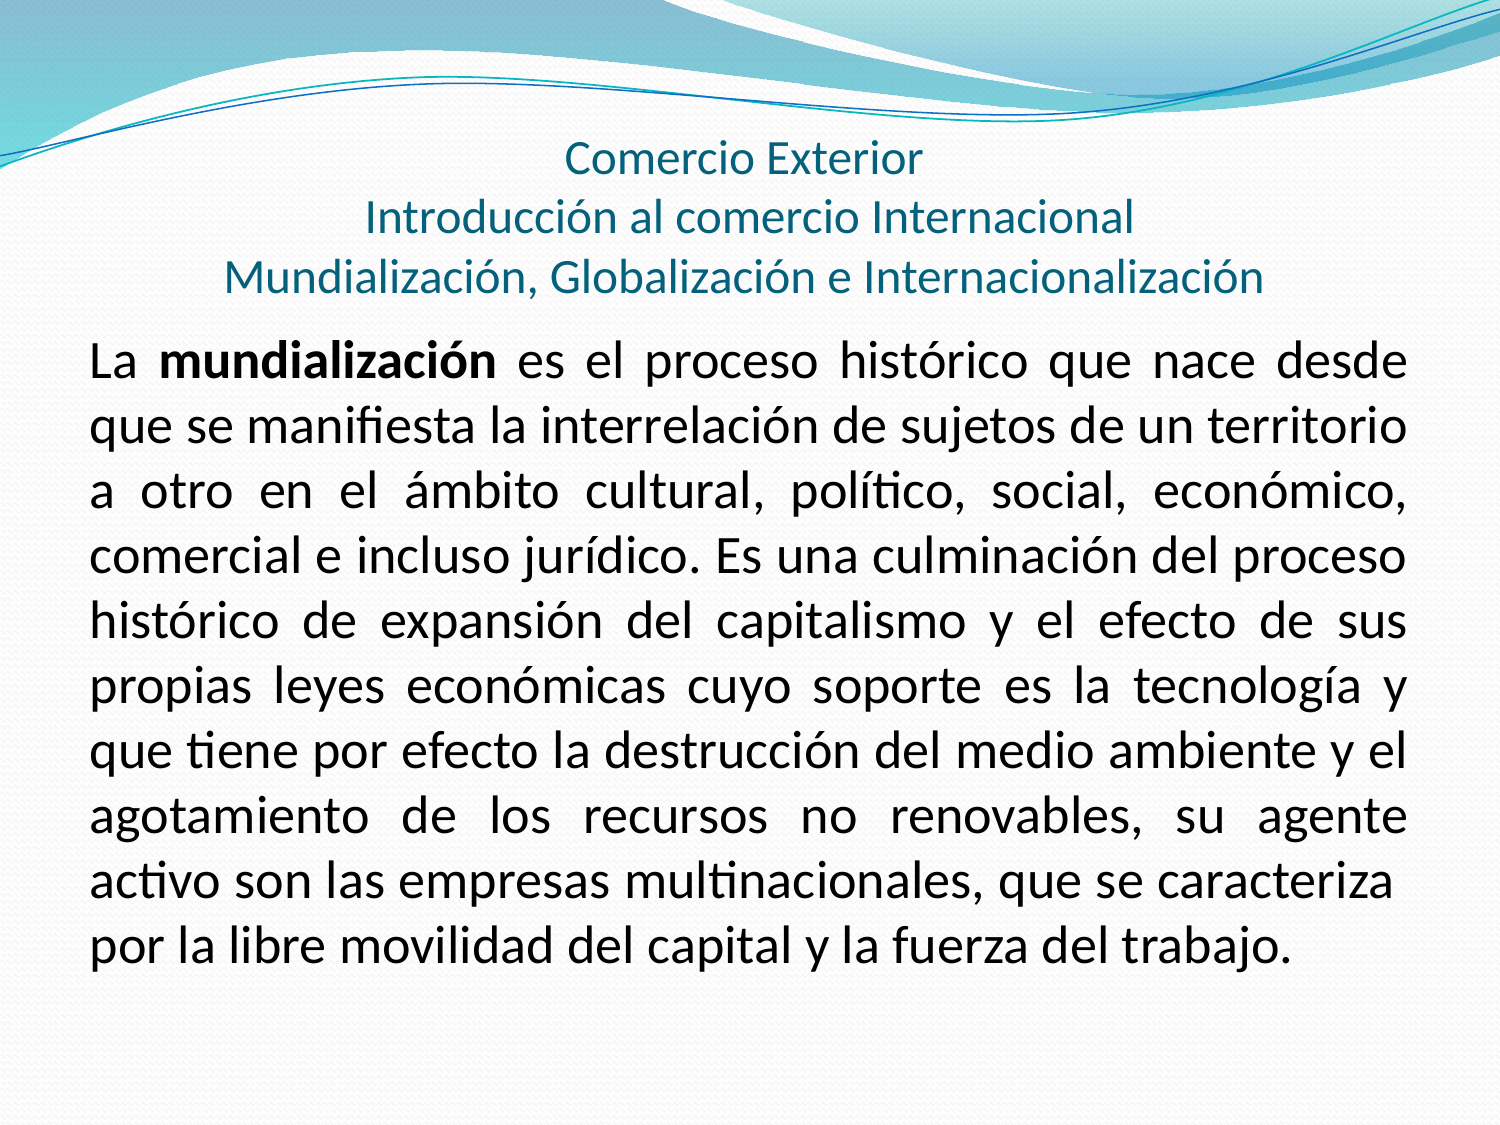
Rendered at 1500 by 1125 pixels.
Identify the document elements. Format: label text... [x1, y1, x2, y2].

title Comercio Exterior Introducción al comercio Internacional Mundialización, Globalización e Internacionalización [75, 115, 1425, 303]
list La mundialización es el proceso histórico que nace desde que se manifiesta la interrelación de sujetos de un territorio a otro en el ámbito cultural, político, social, económico, comercial e incluso jurídico. Es una culminación del proceso histórico de expansión del capitalismo y el efecto de sus propias leyes económicas cuyo soporte es la tecnología y que tiene por efecto la destrucción del medio ambiente y el agotamiento de los recursos no renovables, su agente activo son las empresas multinacionales, que se caracteriza por la libre movilidad del capital y la fuerza del trabajo. [75, 317, 1425, 1038]
